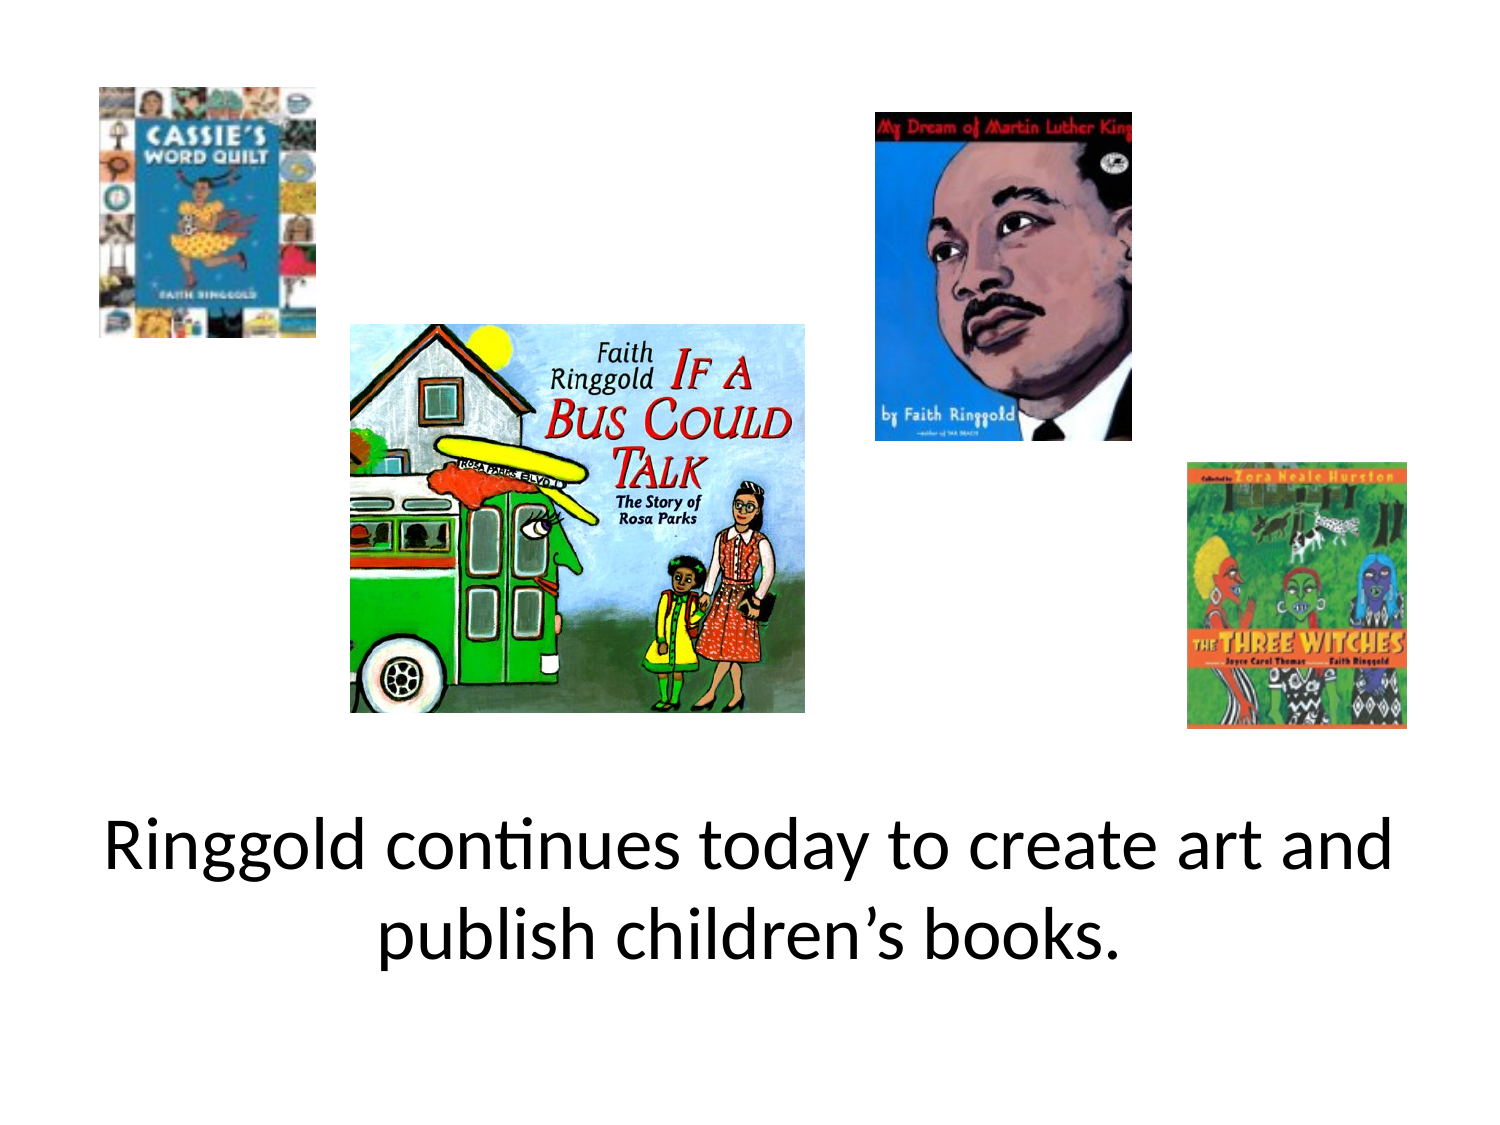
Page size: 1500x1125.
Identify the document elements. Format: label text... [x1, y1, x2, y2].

picture [99, 87, 317, 338]
picture [1187, 462, 1407, 729]
text_box Ringgold continues today to create art and publish children’s books. [62, 787, 1438, 983]
picture [349, 324, 805, 713]
picture [874, 112, 1132, 441]
